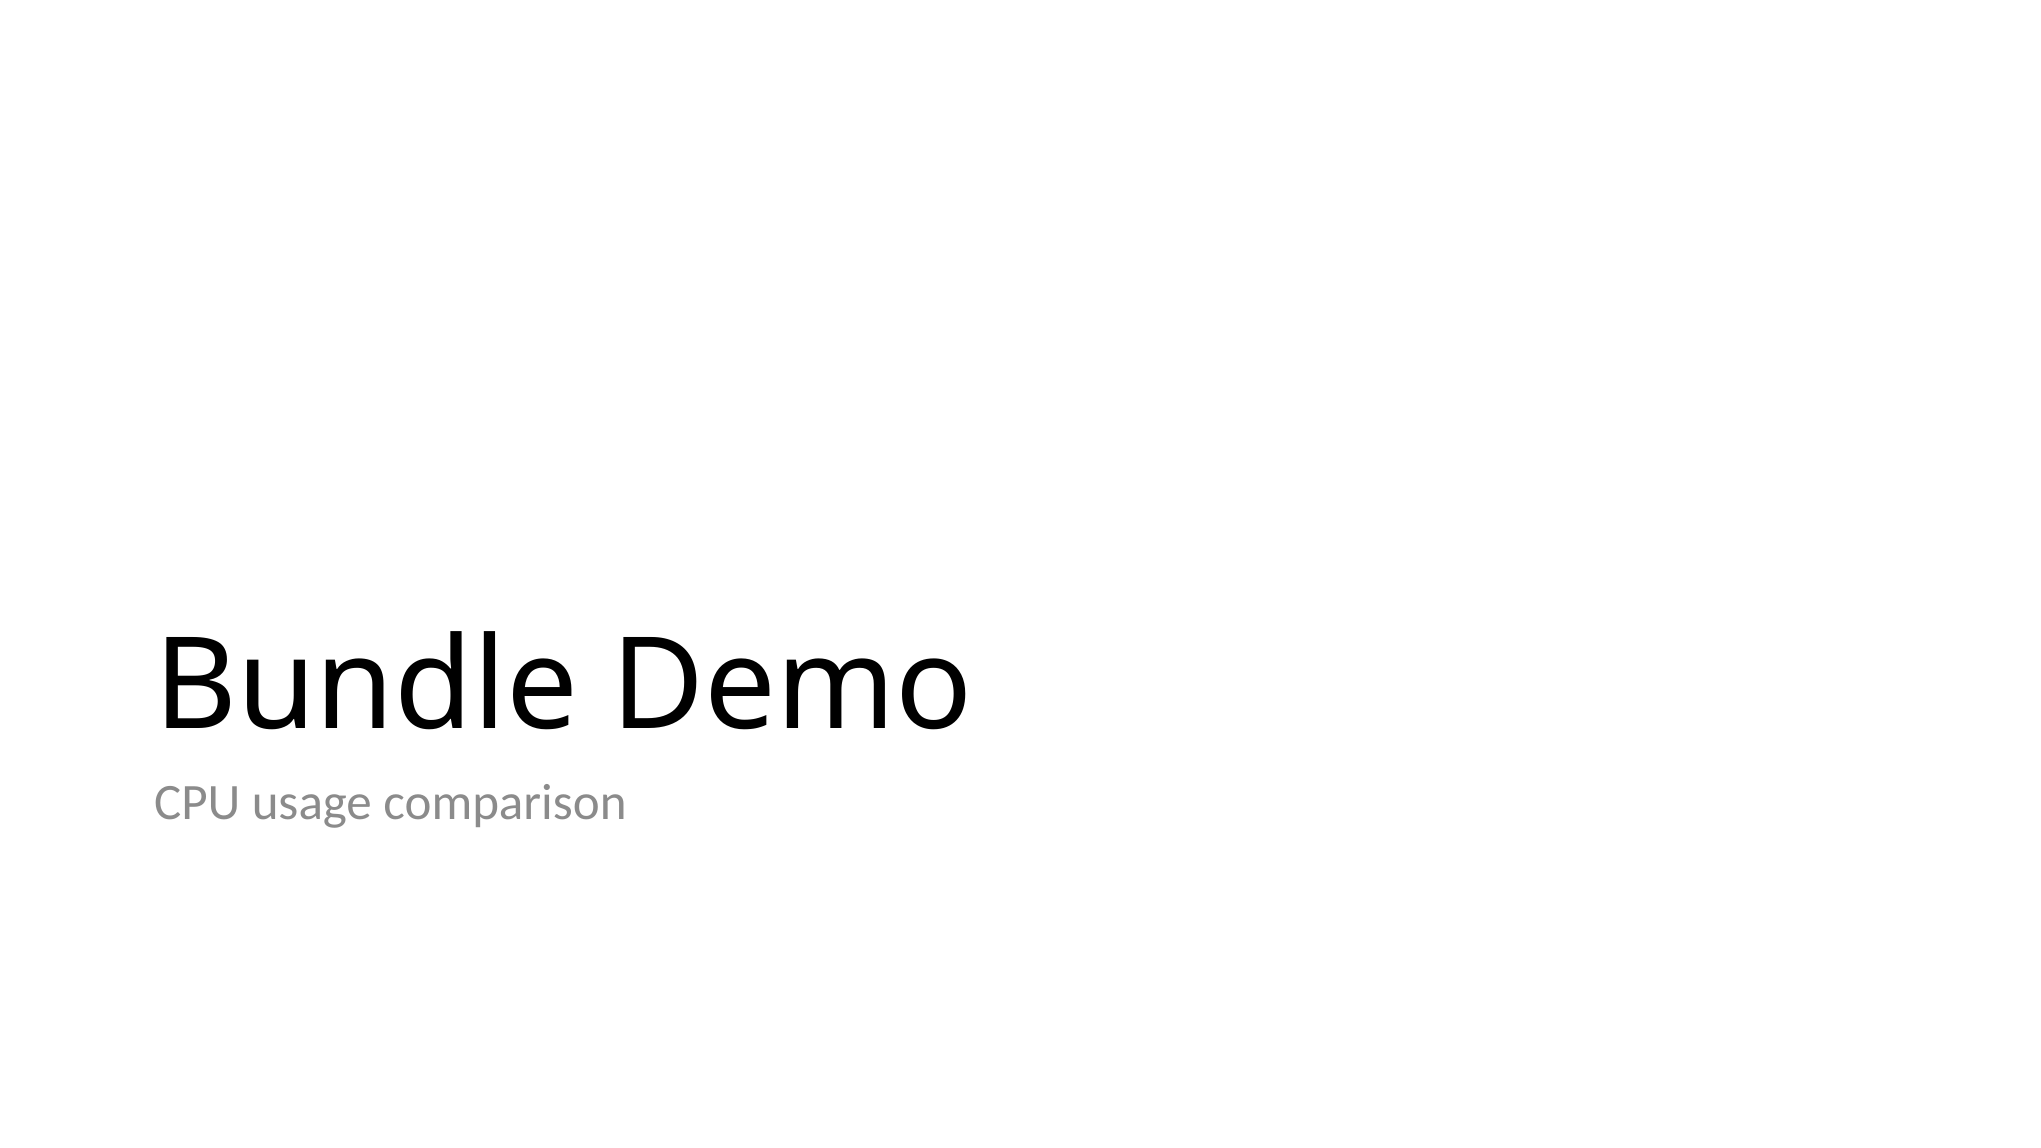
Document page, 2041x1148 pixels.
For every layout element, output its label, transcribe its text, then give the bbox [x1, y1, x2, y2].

list CPU usage comparison [139, 767, 1899, 1019]
title Bundle Demo [139, 286, 1899, 764]
